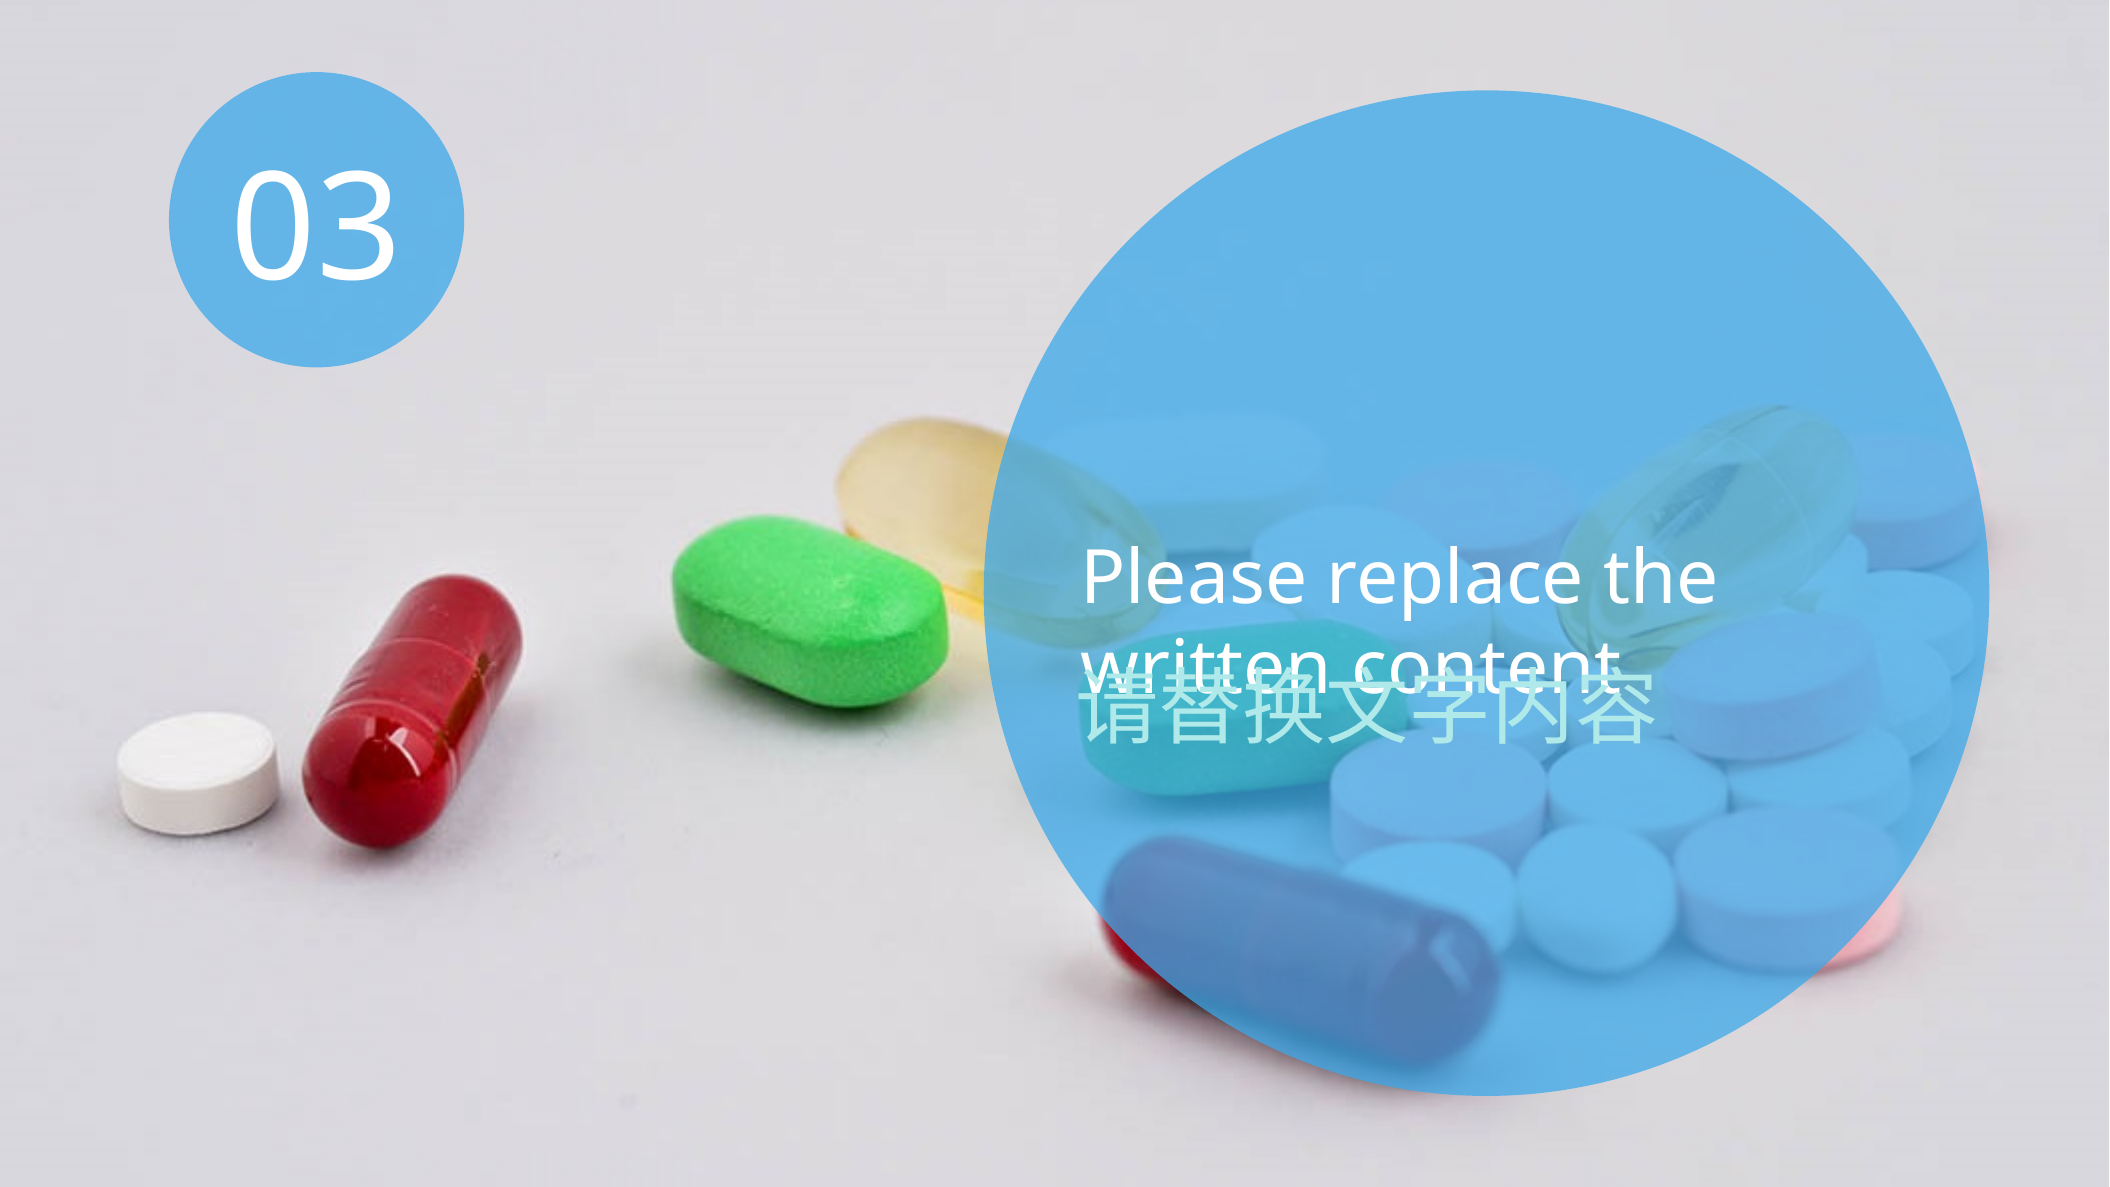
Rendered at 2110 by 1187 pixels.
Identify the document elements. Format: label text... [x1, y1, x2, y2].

text_box [0, 0, 2110, 1187]
text_box Please replace the written content [1065, 521, 1973, 716]
text_box [982, 89, 1991, 1097]
text_box 请替换文字内容 [1033, 627, 1673, 762]
text_box 03 [167, 71, 466, 369]
